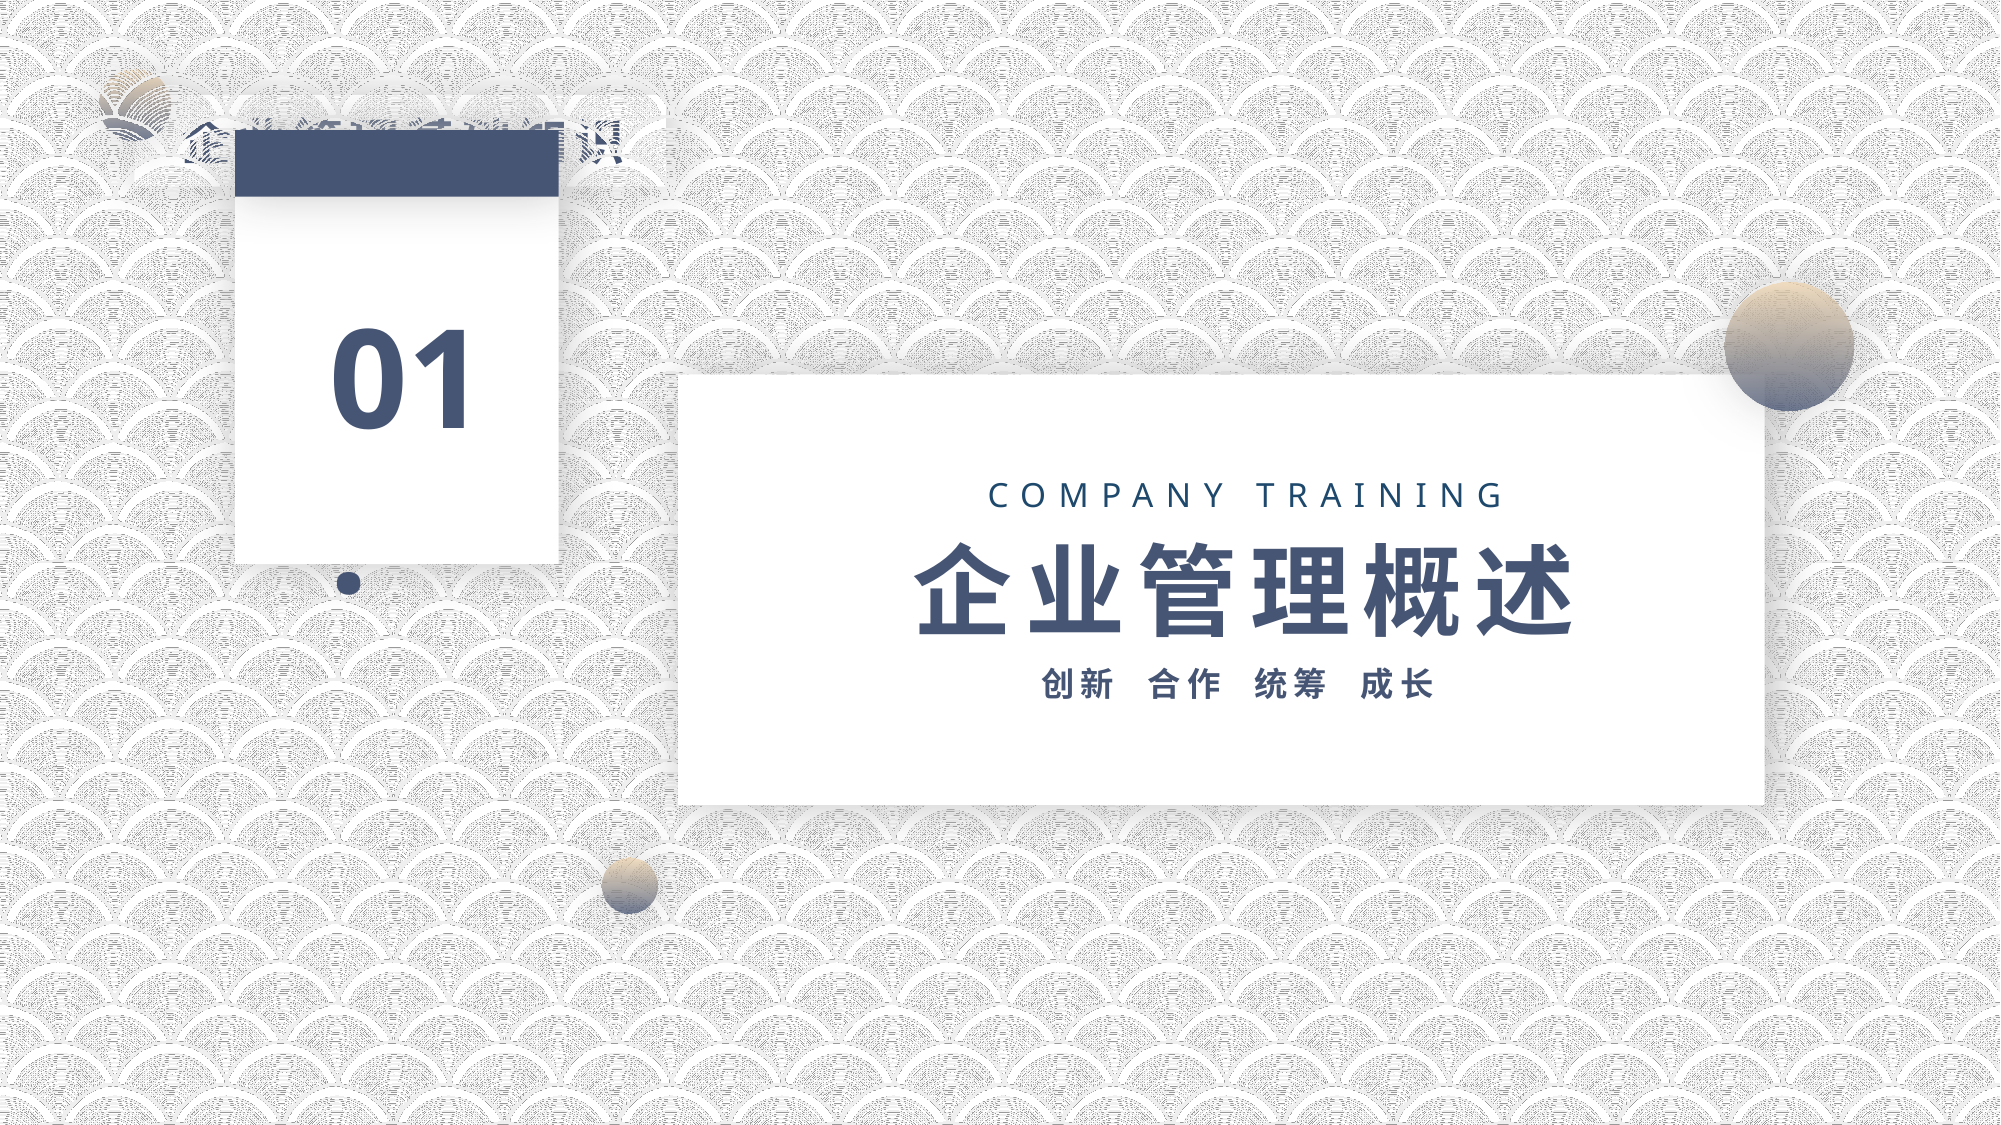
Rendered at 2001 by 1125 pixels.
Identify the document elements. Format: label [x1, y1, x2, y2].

text_box [0, 0, 2000, 1125]
text_box [235, 130, 559, 565]
